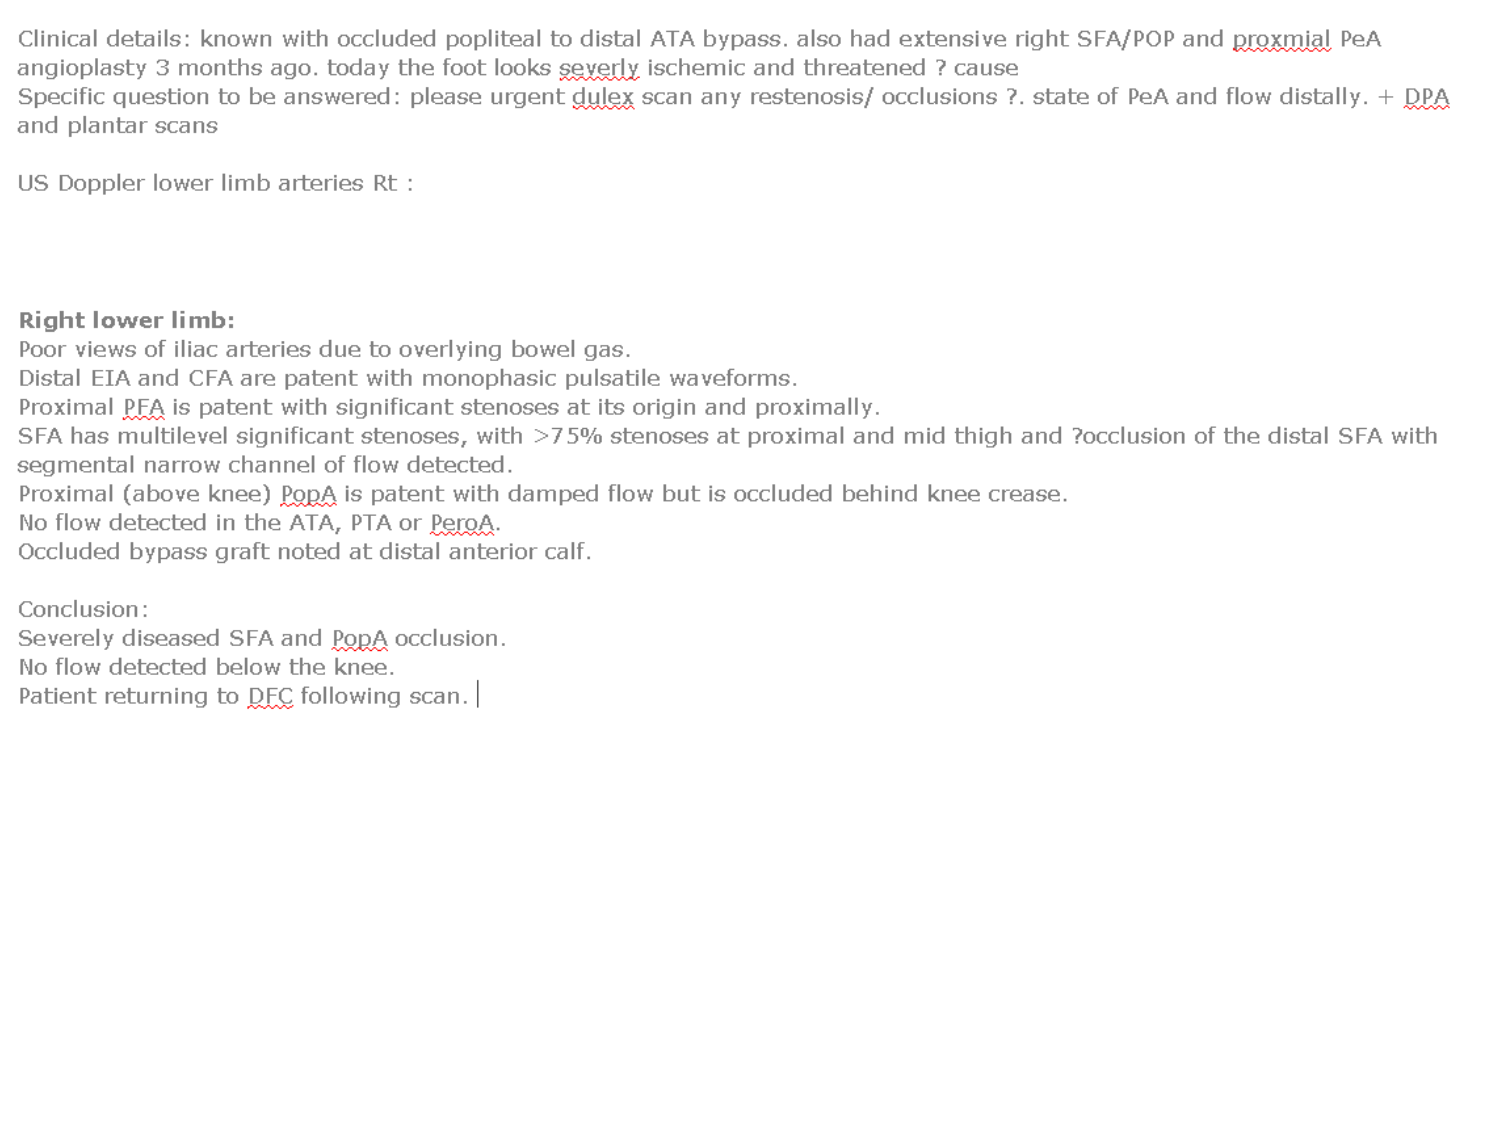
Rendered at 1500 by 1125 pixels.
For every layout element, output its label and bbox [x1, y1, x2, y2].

picture [14, 304, 1476, 713]
picture [14, 23, 1476, 207]
